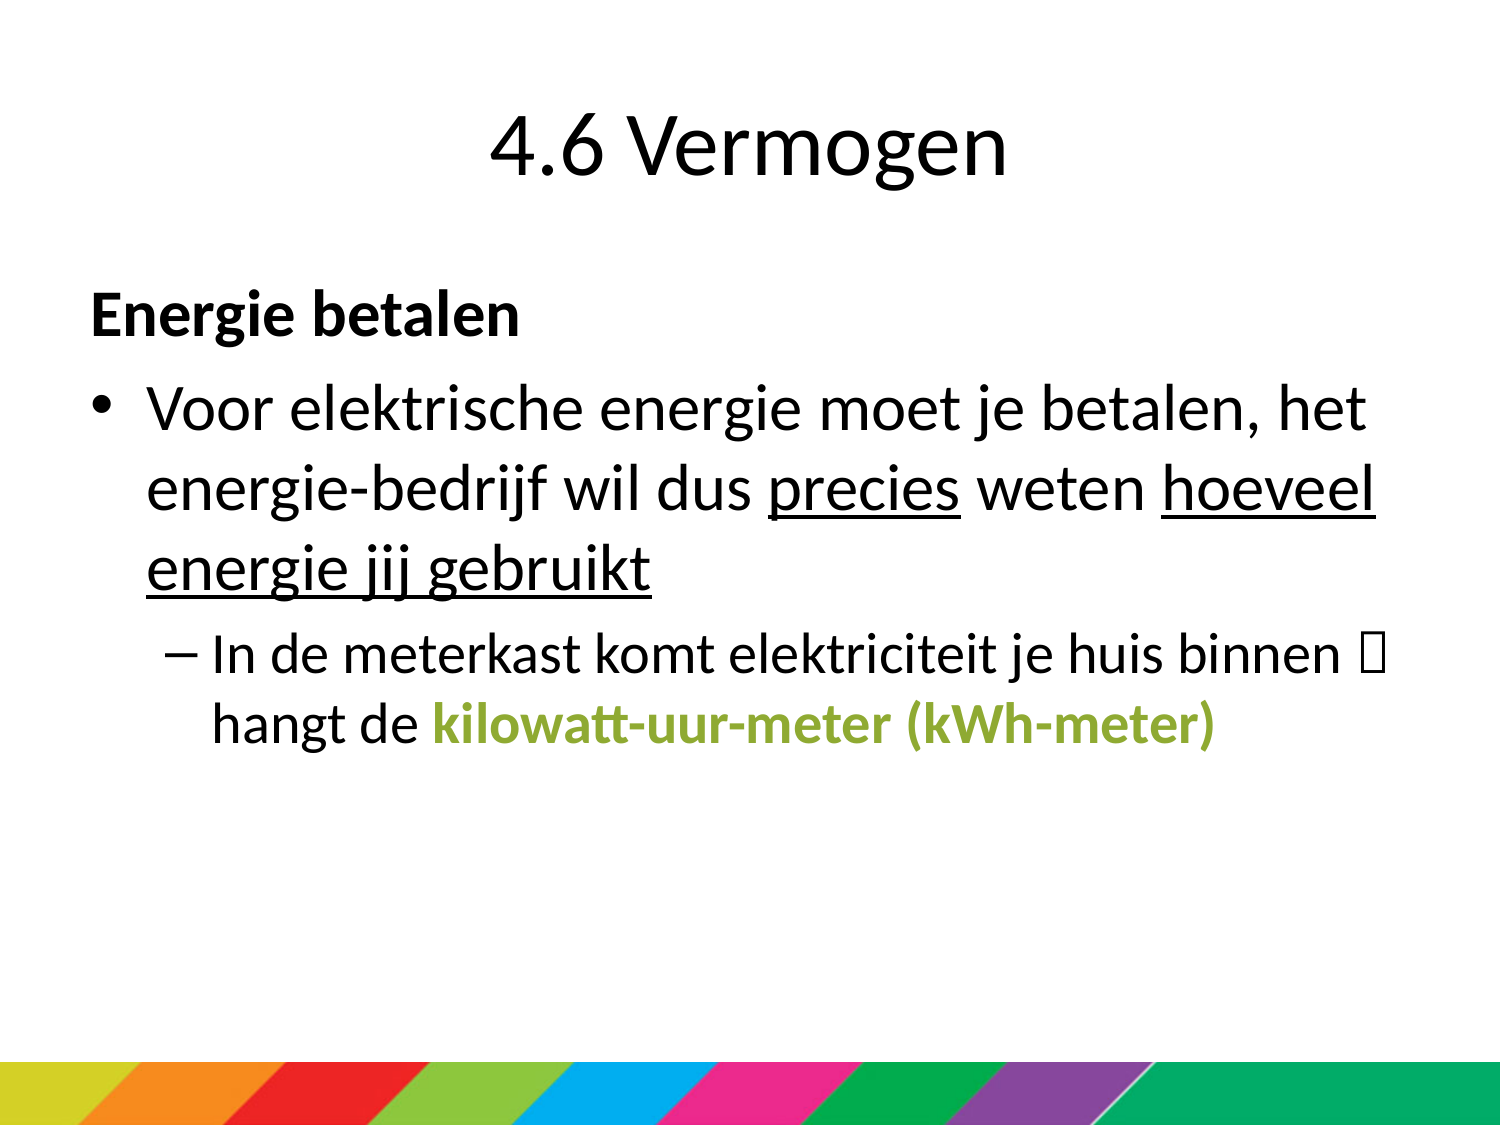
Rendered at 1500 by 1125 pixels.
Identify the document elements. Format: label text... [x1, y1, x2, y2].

title 4.6 Vermogen [75, 45, 1425, 233]
list Energie betalen Voor elektrische energie moet je betalen, het energie-bedrijf wil dus precies weten hoeveel energie jij gebruikt In de meterkast komt elektriciteit je huis binnen  hangt de kilowatt-uur-meter (kWh-meter) [75, 262, 1425, 1005]
picture [656, 1062, 1500, 1125]
picture [0, 1062, 574, 1125]
